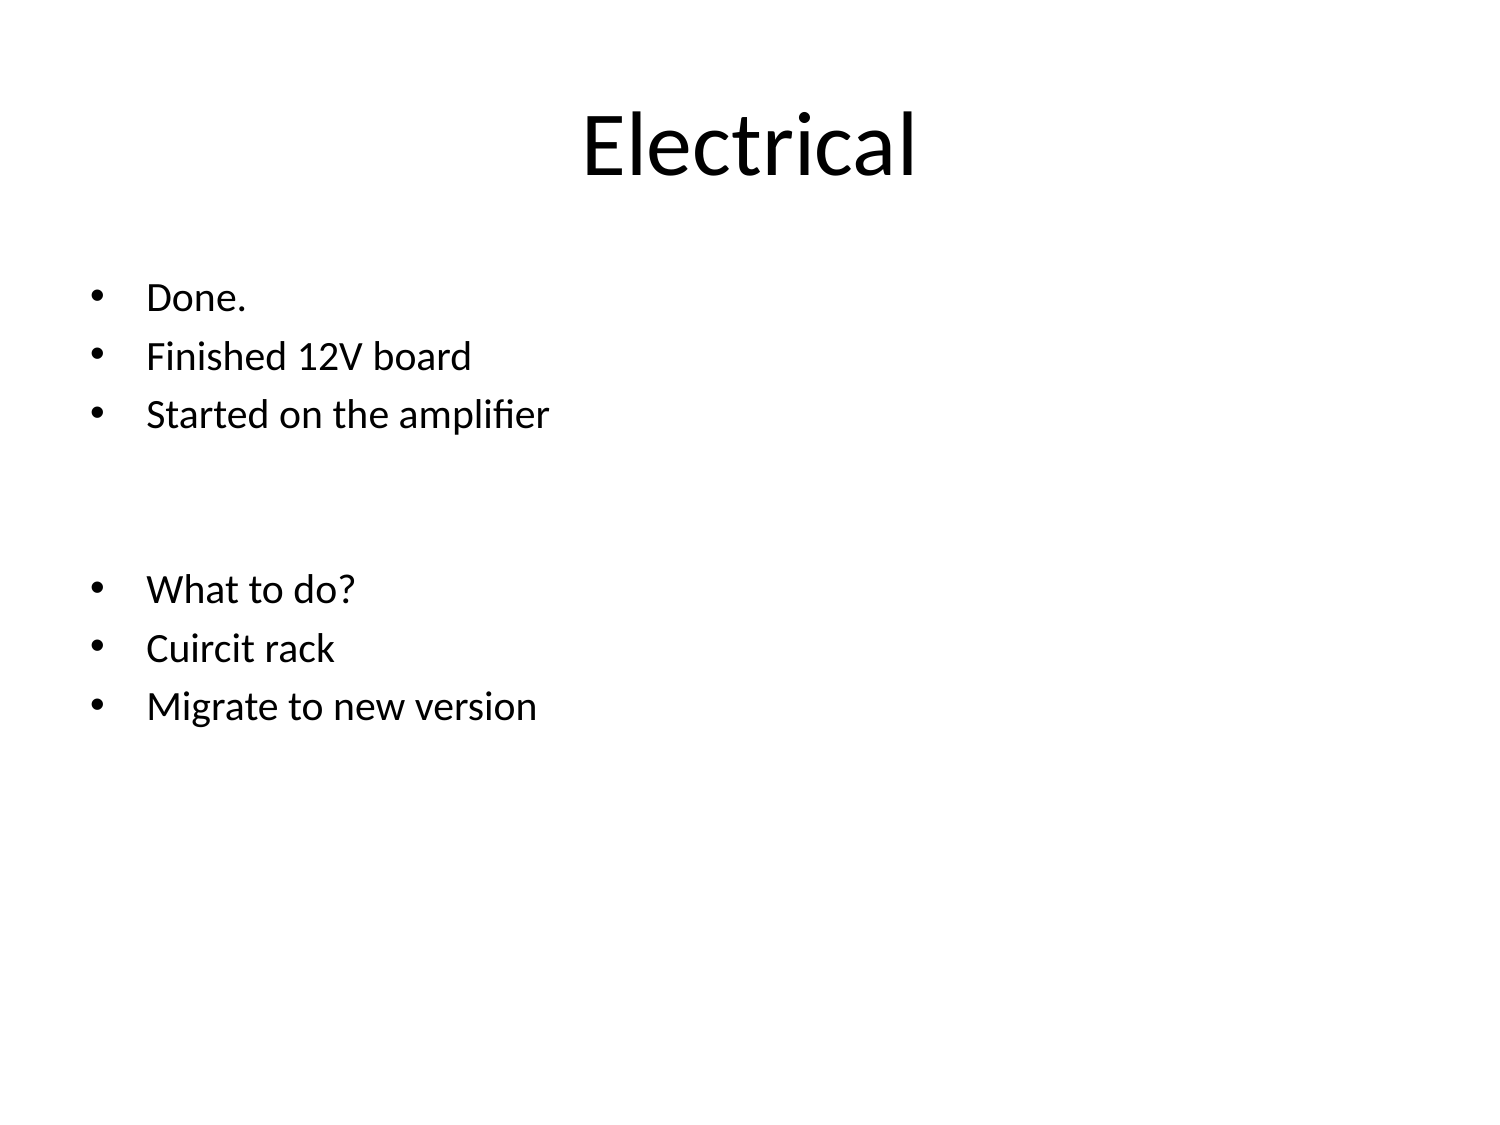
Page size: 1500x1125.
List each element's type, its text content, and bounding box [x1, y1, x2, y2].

list Done. Finished 12V board Started on the amplifier What to do? Cuircit rack Migrate to new version [75, 262, 1425, 1005]
title Electrical [75, 45, 1425, 233]
